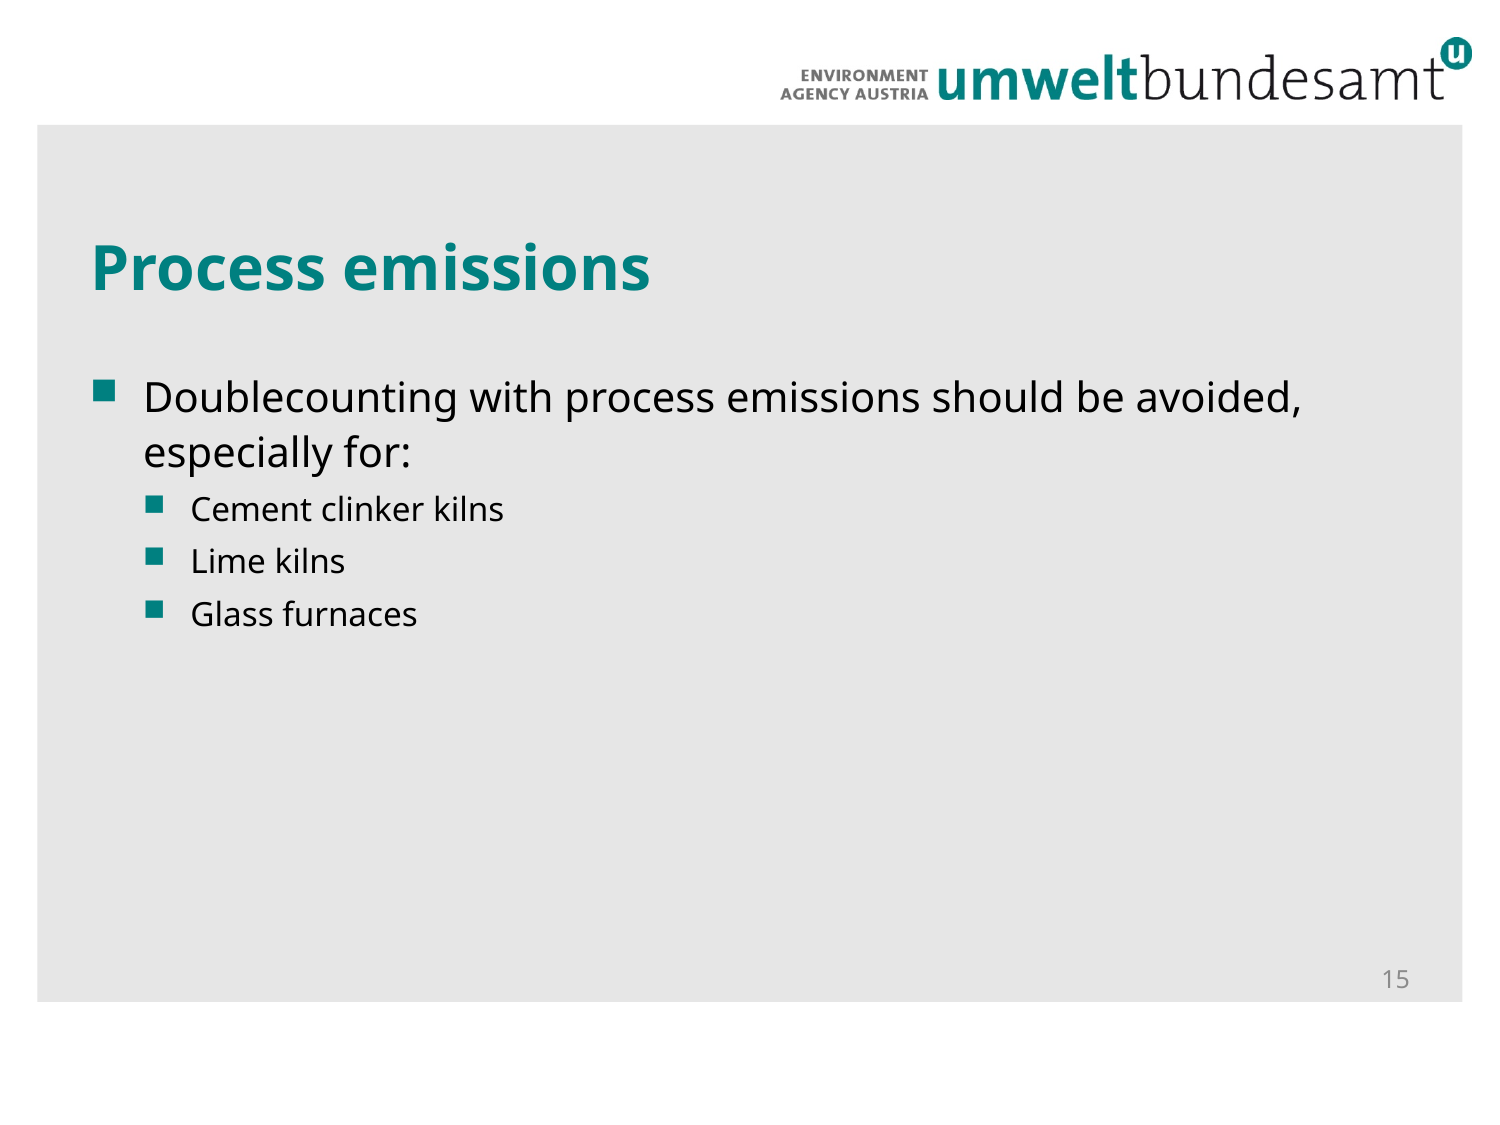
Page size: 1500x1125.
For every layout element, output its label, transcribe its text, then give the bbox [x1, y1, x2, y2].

picture [780, 37, 1472, 100]
list Doublecounting with process emissions should be avoided, especially for: Cement clinker kilns Lime kilns Glass furnaces [75, 358, 1425, 961]
slide_number 15 [1074, 961, 1425, 1002]
title Process emissions [75, 171, 1425, 358]
